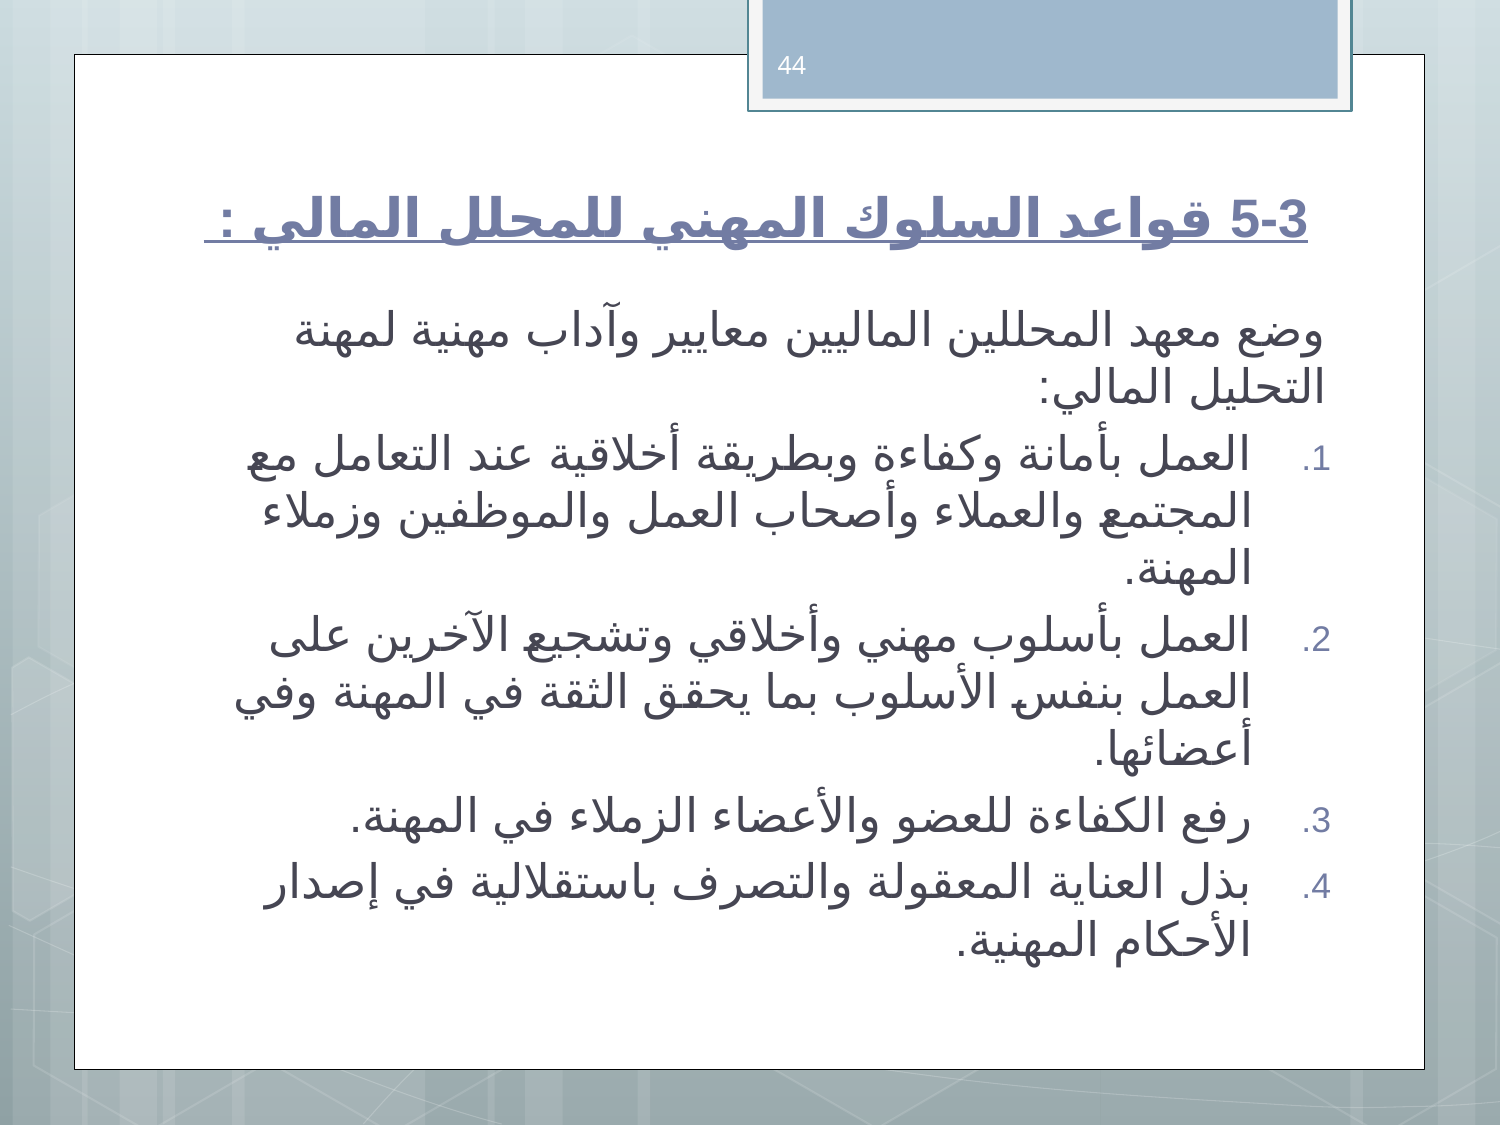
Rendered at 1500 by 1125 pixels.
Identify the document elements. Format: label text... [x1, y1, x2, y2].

list وضع معهد المحللين الماليين معايير وآداب مهنية لمهنة التحليل المالي: العمل بأمانة وكفاءة وبطريقة أخلاقية عند التعامل مع المجتمع والعملاء وأصحاب العمل والموظفين وزملاء المهنة. العمل بأسلوب مهني وأخلاقي وتشجيع الآخرين على العمل بنفس الأسلوب بما يحقق الثقة في المهنة وفي أعضائها. رفع الكفاءة للعضو والأعضاء الزملاء في المهنة. بذل العناية المعقولة والتصرف باستقلالية في إصدار الأحكام المهنية. [171, 290, 1353, 976]
title 5-3 قواعد السلوك المهني للمحلل المالي : [171, 168, 1324, 256]
slide_number 44 [762, 36, 982, 97]
